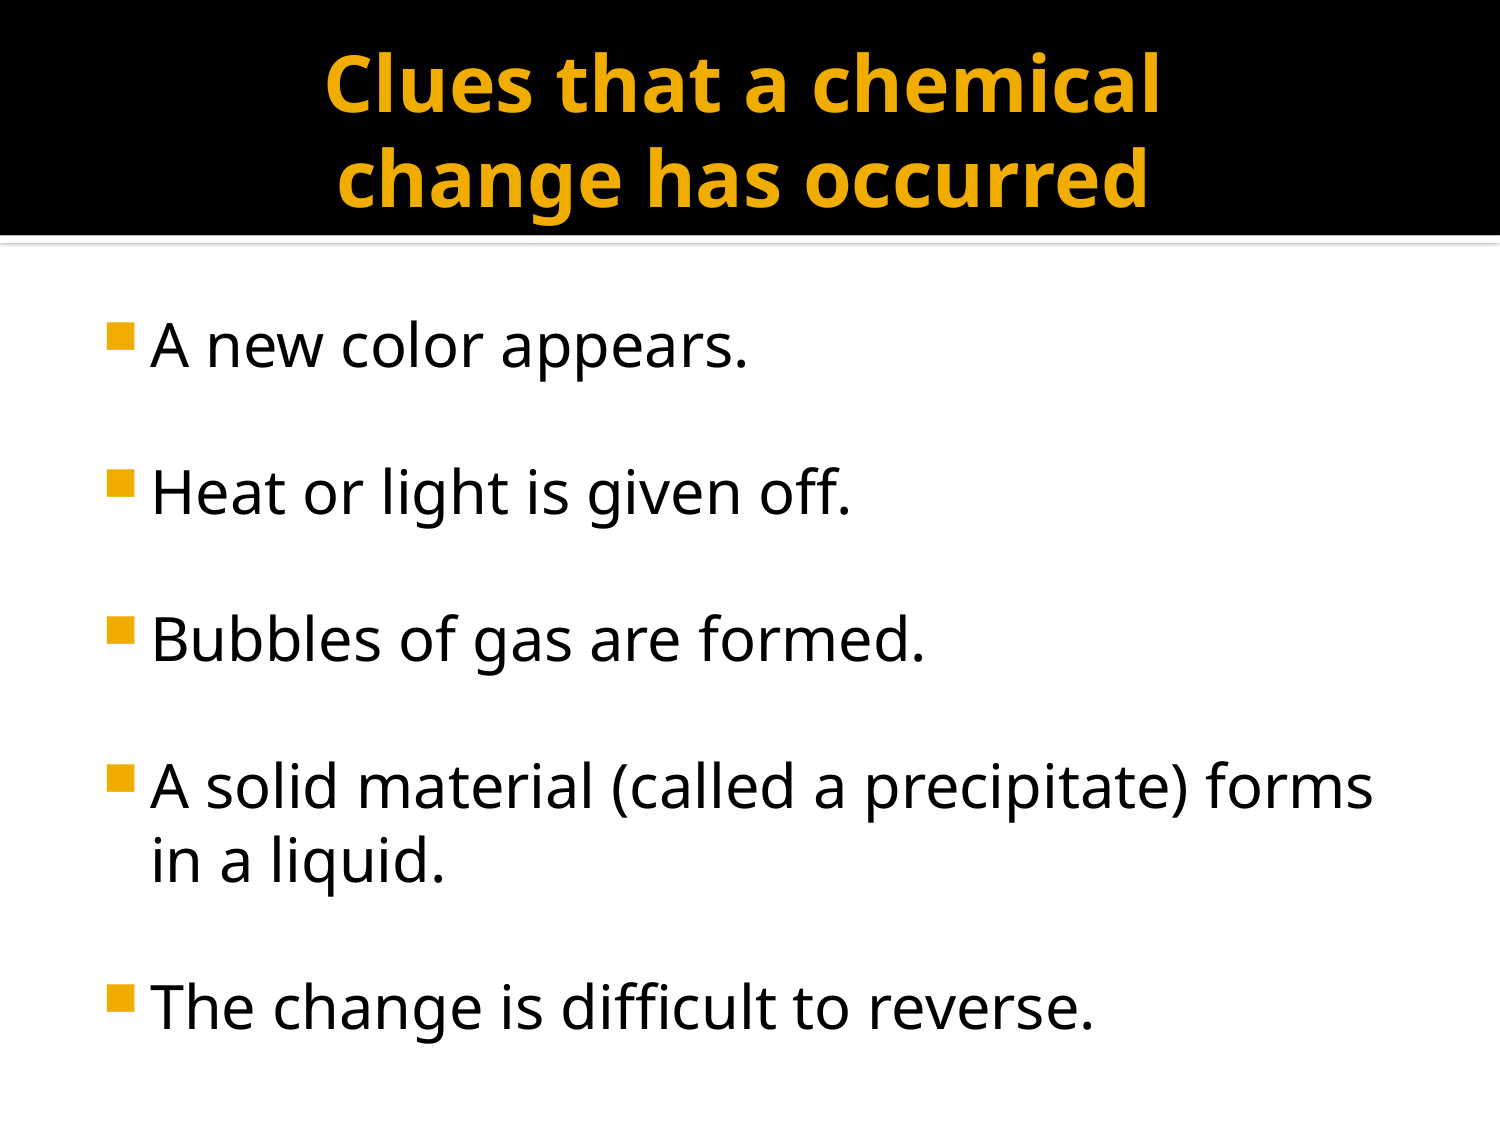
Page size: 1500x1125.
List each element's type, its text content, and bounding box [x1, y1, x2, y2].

title Clues that a chemical change has occurred [75, 25, 1425, 231]
list A new color appears. Heat or light is given off. Bubbles of gas are formed. A solid material (called a precipitate) forms in a liquid. The change is difficult to reverse. [75, 291, 1425, 1050]
